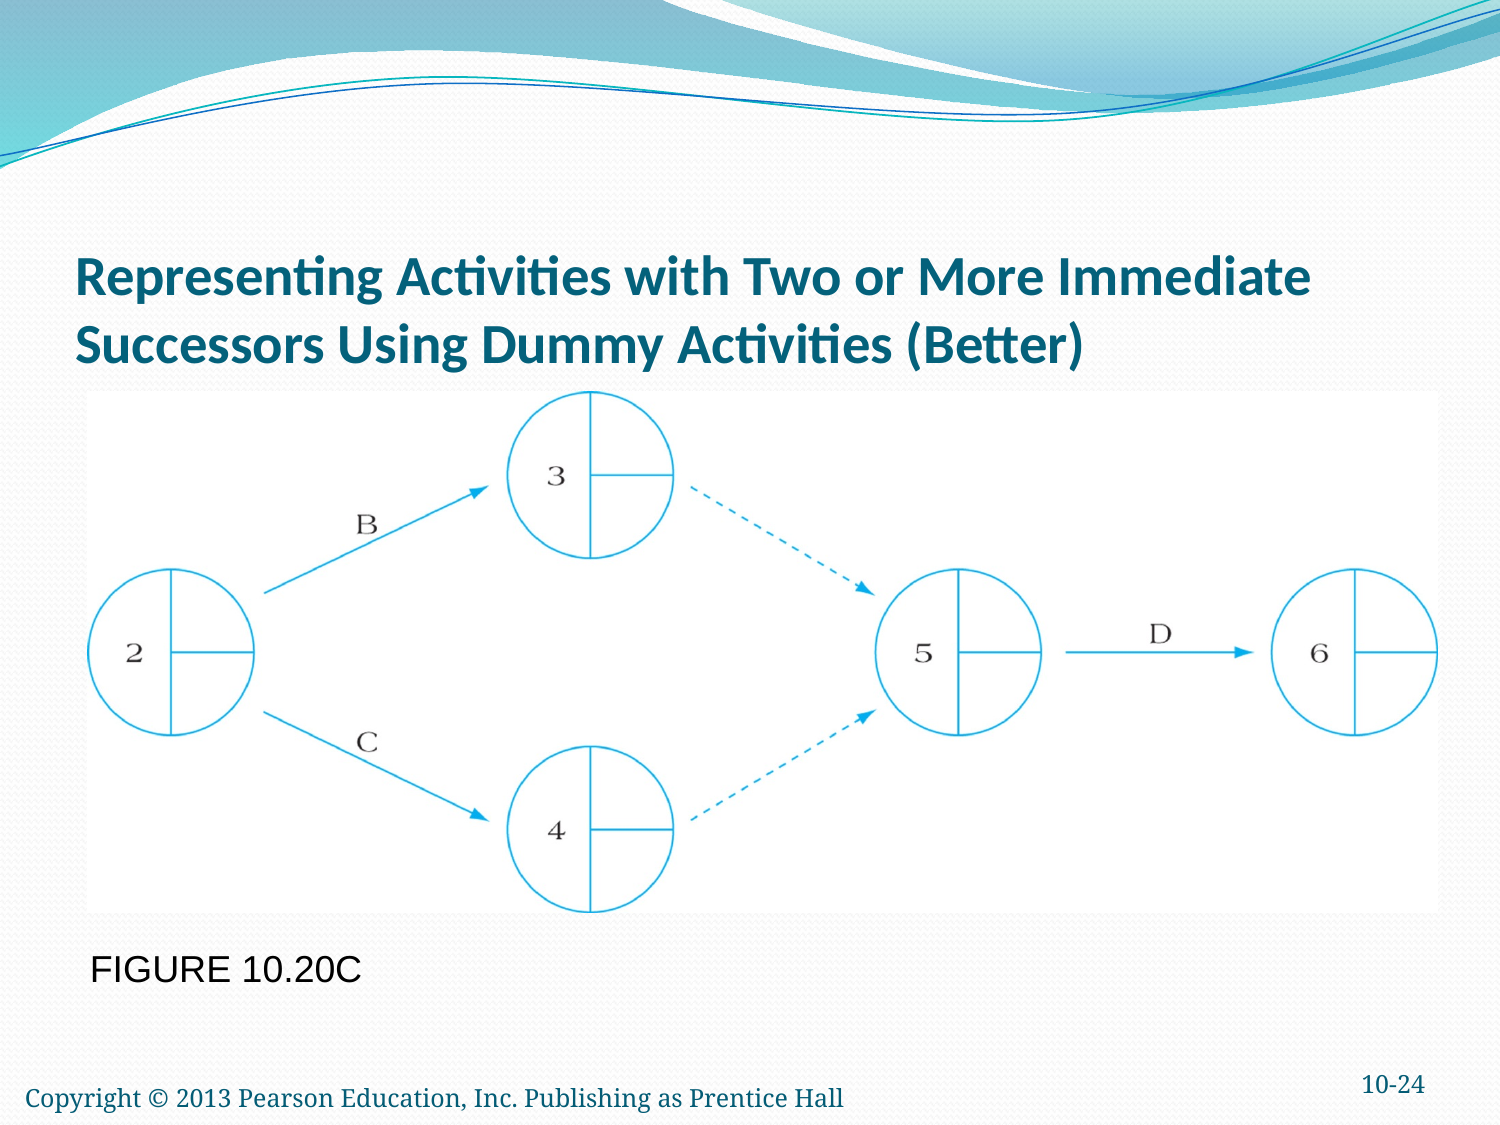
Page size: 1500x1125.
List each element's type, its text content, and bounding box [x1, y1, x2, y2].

title Representing Activities with Two or More Immediate Successors Using Dummy Activities (Better) [74, 187, 1438, 376]
slide_number 10-24 [1299, 1042, 1425, 1103]
picture [87, 391, 1438, 913]
text_box FIGURE 10.20C [75, 937, 1450, 998]
text_box Copyright © 2013 Pearson Education, Inc. Publishing as Prentice Hall [24, 1074, 988, 1113]
